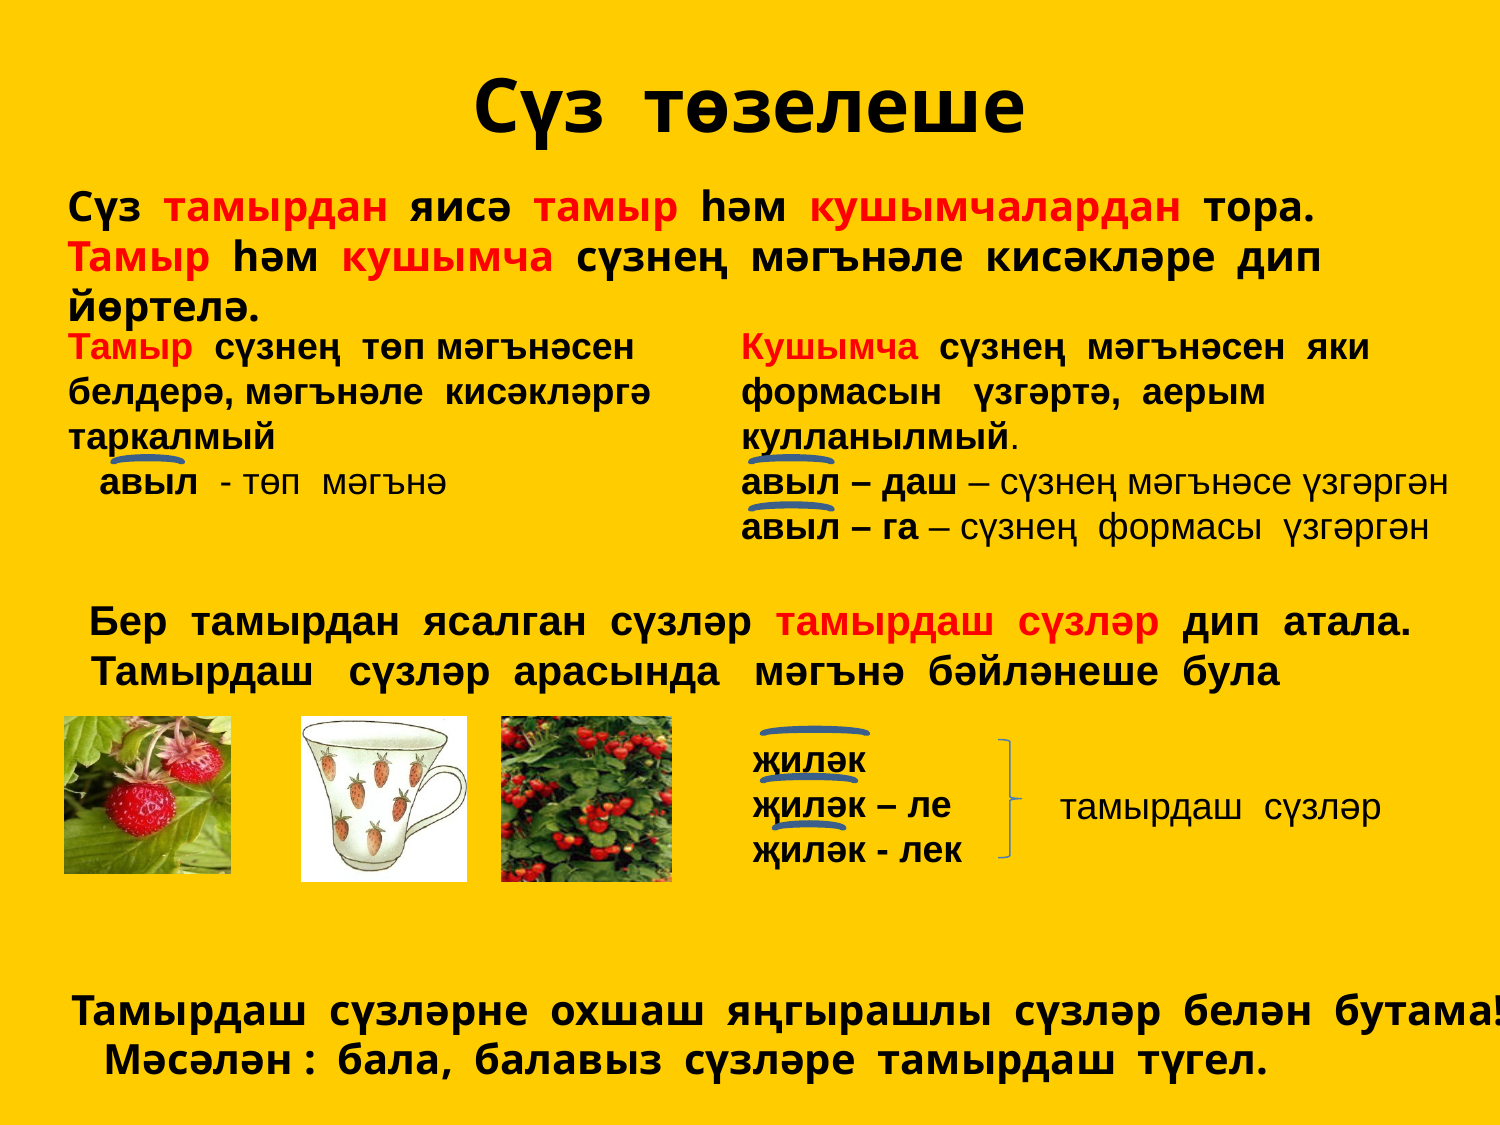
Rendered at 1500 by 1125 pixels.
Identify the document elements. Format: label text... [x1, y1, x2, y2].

text_box [748, 501, 835, 512]
text_box Бер тамырдан ясалган сүзләр тамырдаш сүзләр дип атала. Тамырдаш сүзләр арасында мәгънә бәйләнеше була [53, 586, 1437, 701]
text_box [748, 454, 835, 465]
text_box [998, 738, 1023, 859]
text_box [759, 772, 859, 784]
text_box Тамыр сүзнең төп мәгънәсен белдерә, мәгънәле кисәкләргә таркалмый авыл - төп мәгънә [53, 314, 726, 509]
text_box Кушымча сүзнең мәгънәсен яки формасын үзгәртә, аерым кулланылмый. авыл – даш – сүзнең мәгънәсе үзгәргән авыл – га – сүзнең формасы үзгәргән [726, 314, 1500, 554]
text_box Сүз тамырдан яисә тамыр һәм кушымчалардан тора. Тамыр һәм кушымча сүзнең мәгънәле кисәкләре дип йөртелә. [53, 172, 1436, 314]
text_box тамырдаш сүзләр [1045, 774, 1405, 835]
text_box Тамырдаш сүзләрне охшаш яңгырашлы сүзләр белән бутама! Мәсәлән : бала, балавыз сүзләре тамырдаш түгел. [56, 976, 1500, 1091]
text_box җиләк җиләк – ле җиләк - лек [738, 727, 999, 878]
picture [64, 715, 231, 874]
text_box [771, 820, 847, 831]
text_box [759, 725, 871, 736]
text_box [110, 454, 185, 465]
picture [300, 715, 467, 882]
title Сүз төзелеше [75, 45, 1425, 161]
picture [501, 715, 672, 882]
